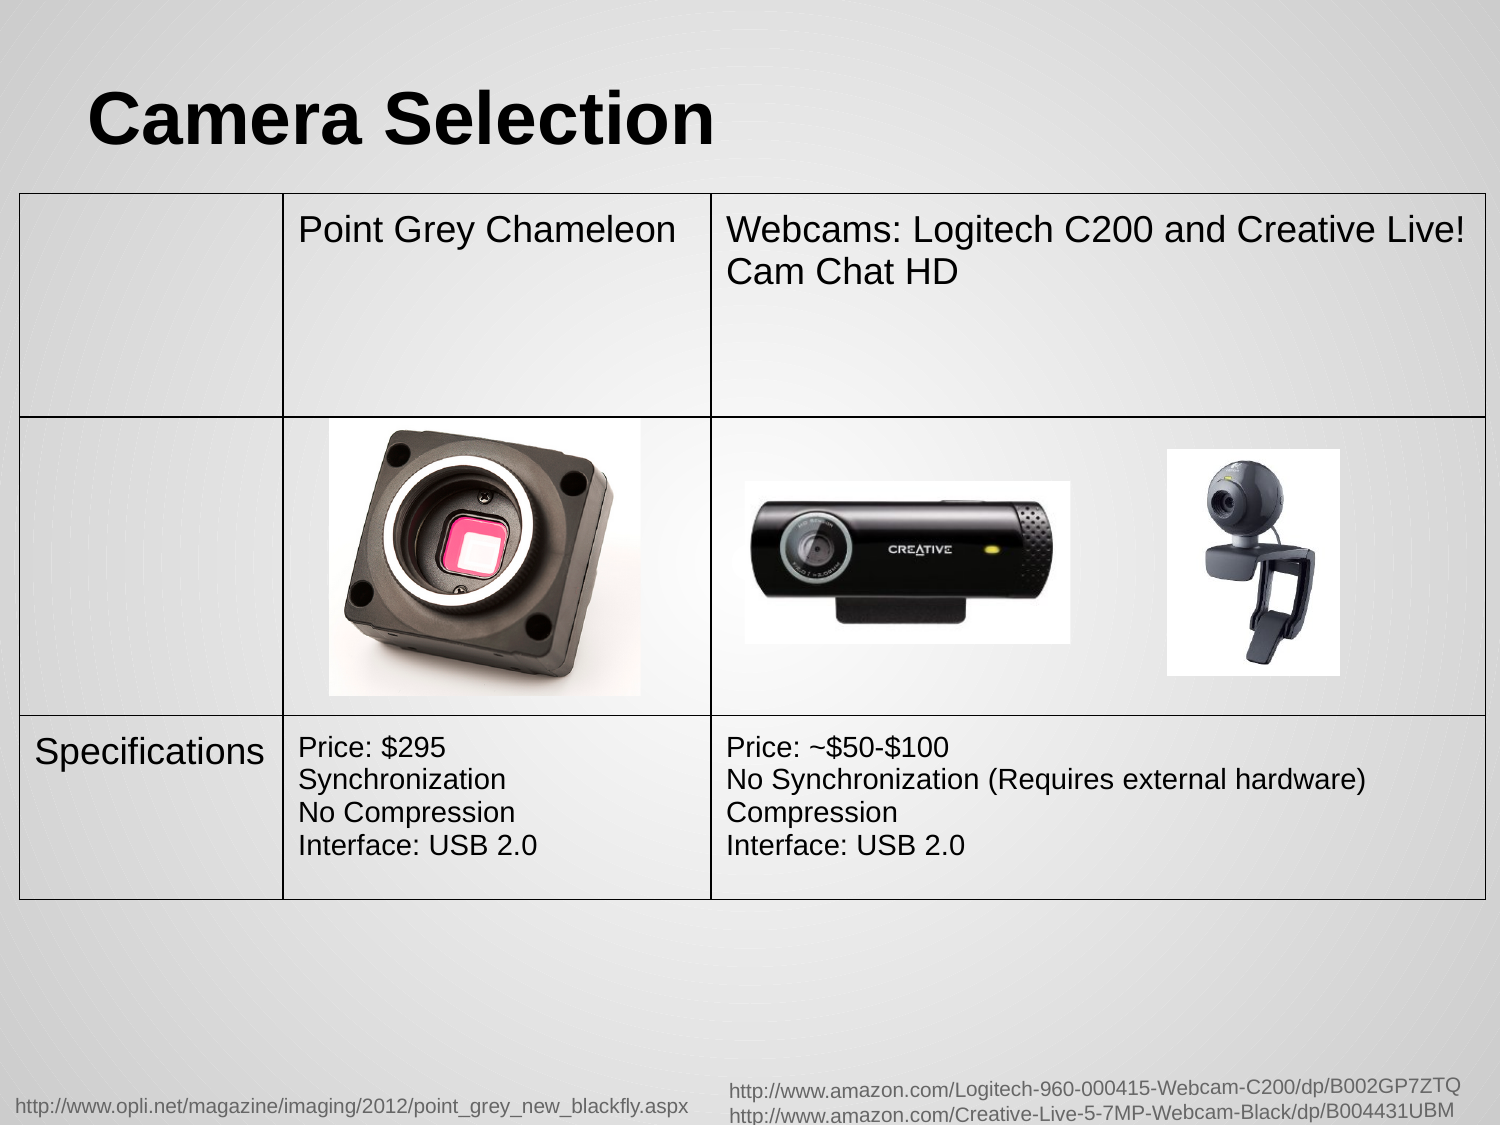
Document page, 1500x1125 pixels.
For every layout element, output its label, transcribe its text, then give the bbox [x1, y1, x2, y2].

table_cell [284, 418, 710, 715]
text_box http://www.amazon.com/Logitech-960-000415-Webcam-C200/dp/B002GP7ZTQ http://www.amazon.com/Creative-Live-5-7MP-Webcam-Black/dp/B004431UBM [713, 1039, 1500, 1125]
table_cell [20, 418, 282, 715]
table_header Webcams: Logitech C200 and Creative Live! Cam Chat HD [712, 194, 1485, 416]
title Camera Selection [34, 0, 1385, 175]
text_box http://www.opli.net/magazine/imaging/2012/point_grey_new_blackfly.aspx [0, 1065, 707, 1125]
text_box [744, 481, 1071, 644]
table_cell [712, 418, 1485, 715]
table_header [20, 194, 282, 416]
table_cell Price: $295 Synchronization No Compression Interface: USB 2.0 [284, 716, 710, 899]
table_cell Specifications [20, 716, 282, 899]
table_cell Price: ~$50-$100 No Synchronization (Requires external hardware) Compression Interface: USB 2.0 [712, 716, 1485, 899]
text_box [1167, 449, 1340, 676]
table_header Point Grey Chameleon [284, 194, 710, 416]
text_box [329, 418, 641, 696]
